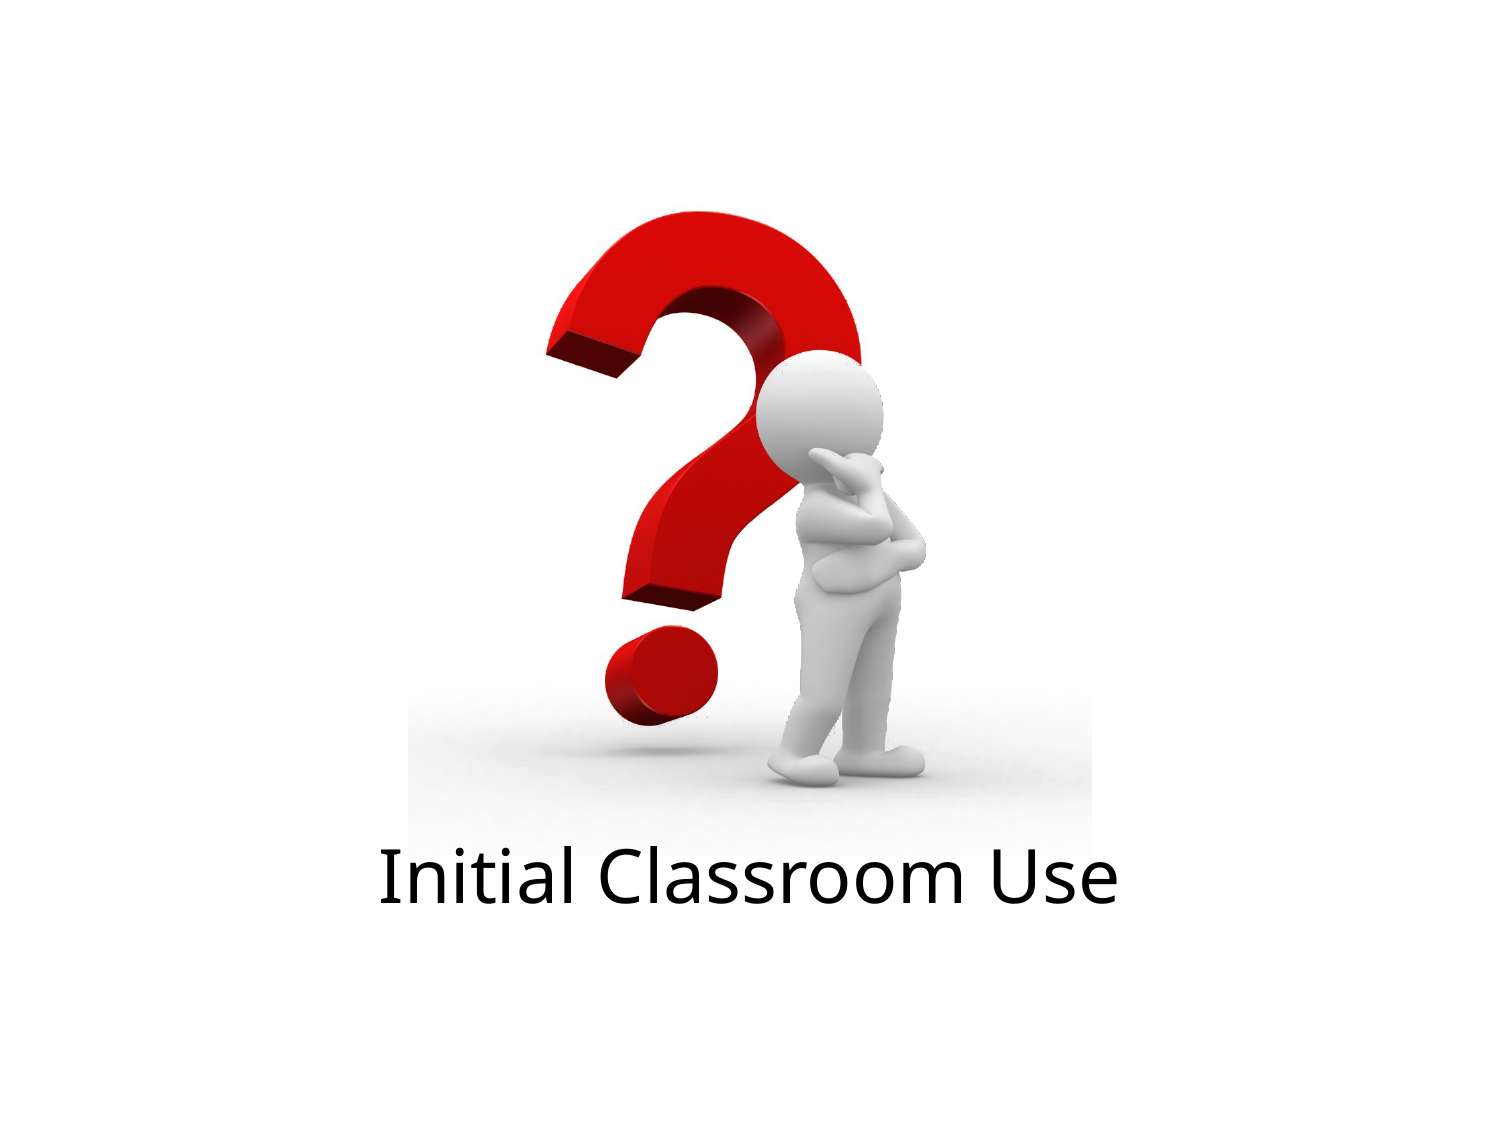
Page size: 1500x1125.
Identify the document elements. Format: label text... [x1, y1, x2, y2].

title Initial Classroom Use [75, 779, 1425, 968]
picture [408, 172, 1092, 856]
